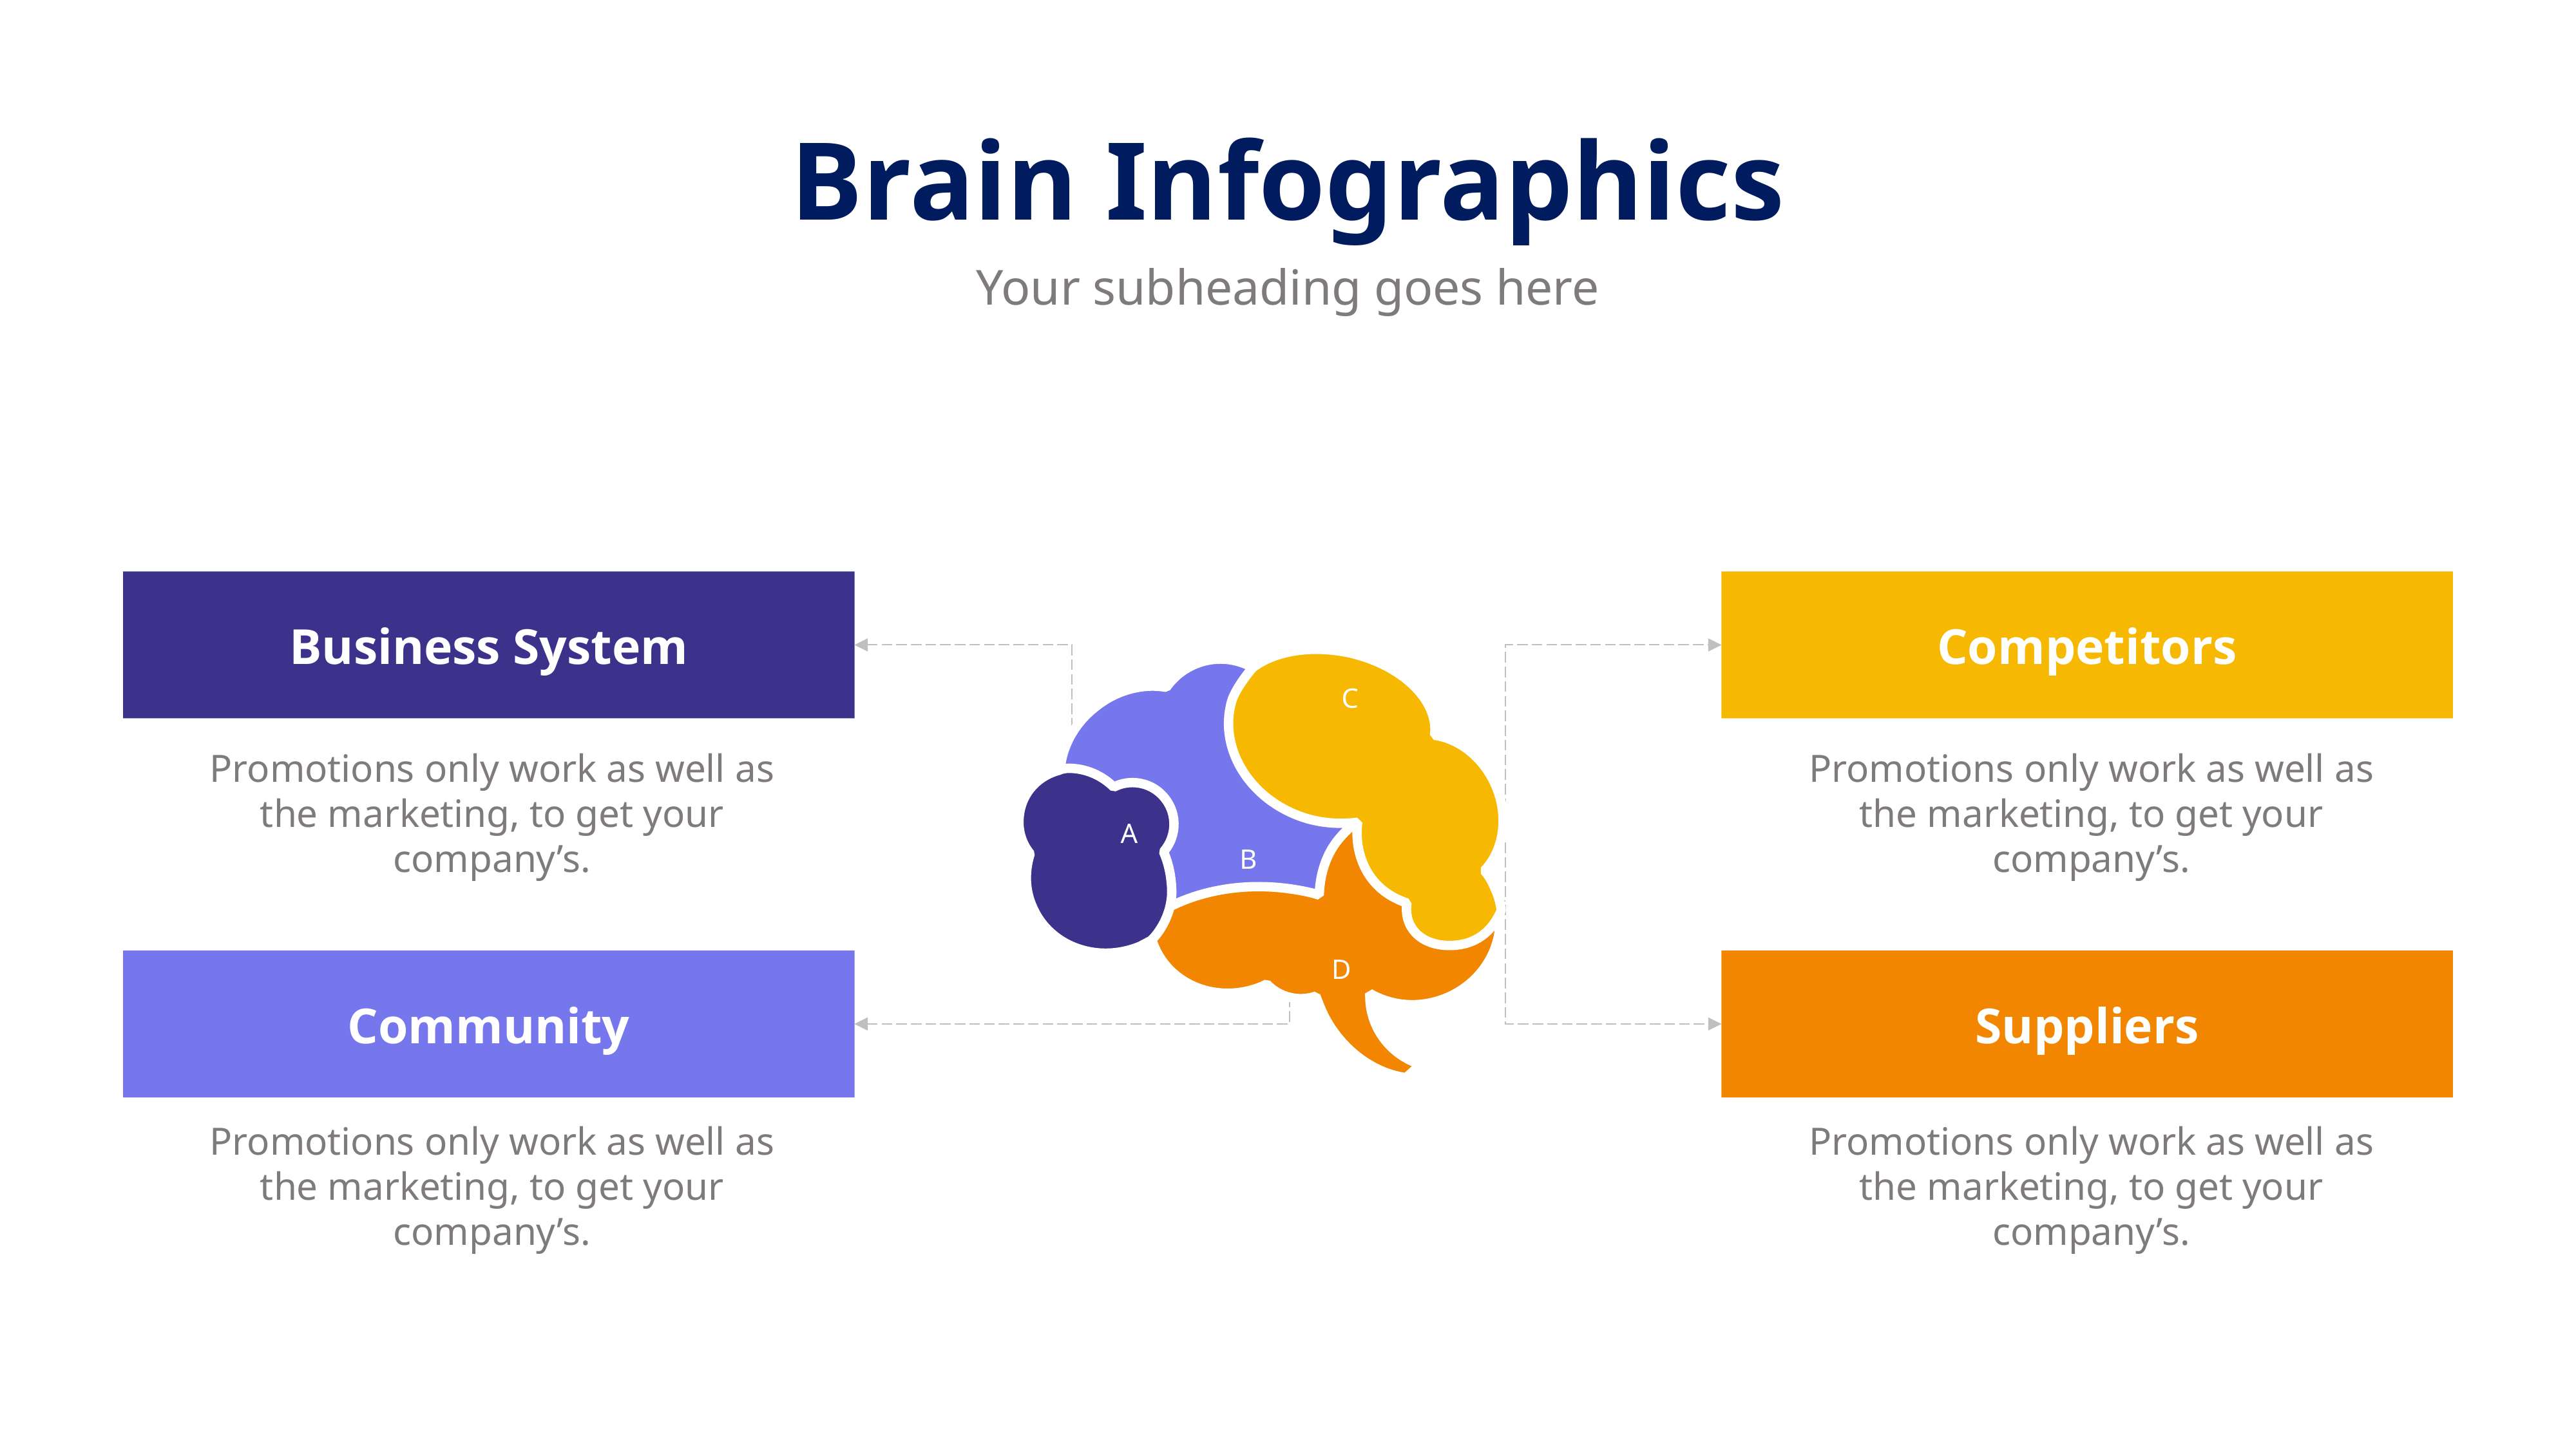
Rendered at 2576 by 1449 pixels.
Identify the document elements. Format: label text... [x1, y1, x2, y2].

text_box Brain Infographics [781, 108, 1795, 247]
text_box Your subheading goes here [281, 251, 2295, 319]
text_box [123, 571, 2453, 1214]
